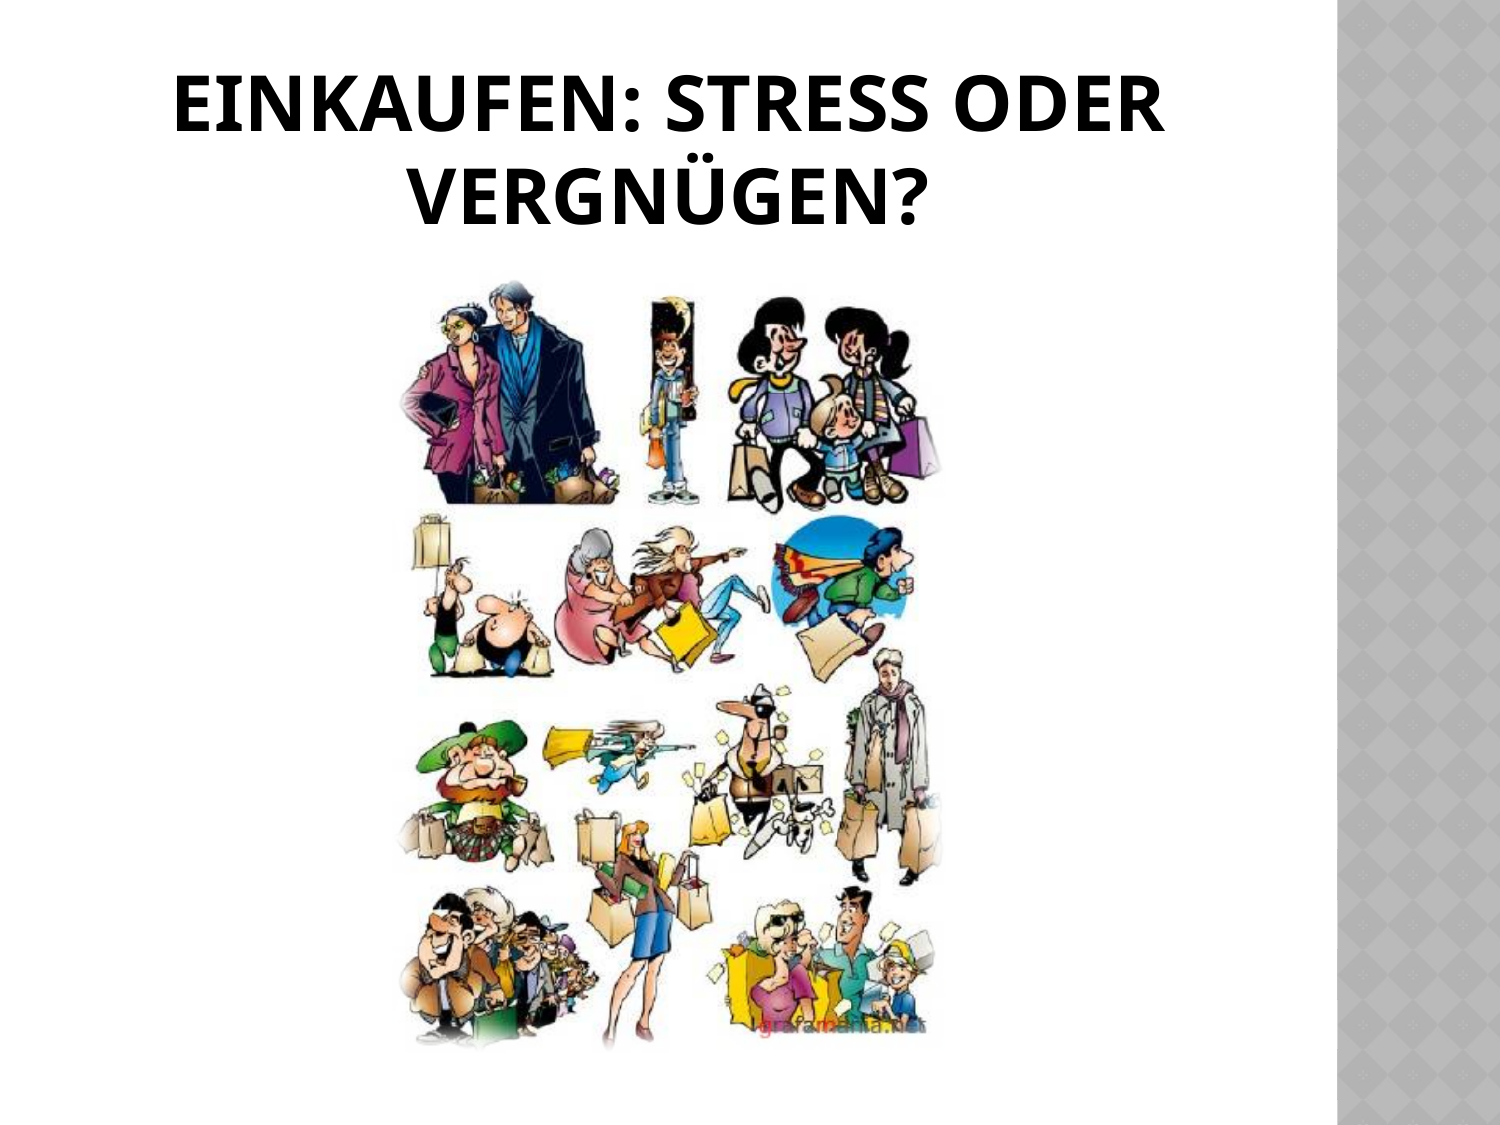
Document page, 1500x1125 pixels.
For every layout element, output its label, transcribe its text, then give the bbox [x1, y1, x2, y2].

title Einkaufen: Stress oder Vergnügen? [75, 52, 1263, 240]
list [391, 270, 946, 1053]
